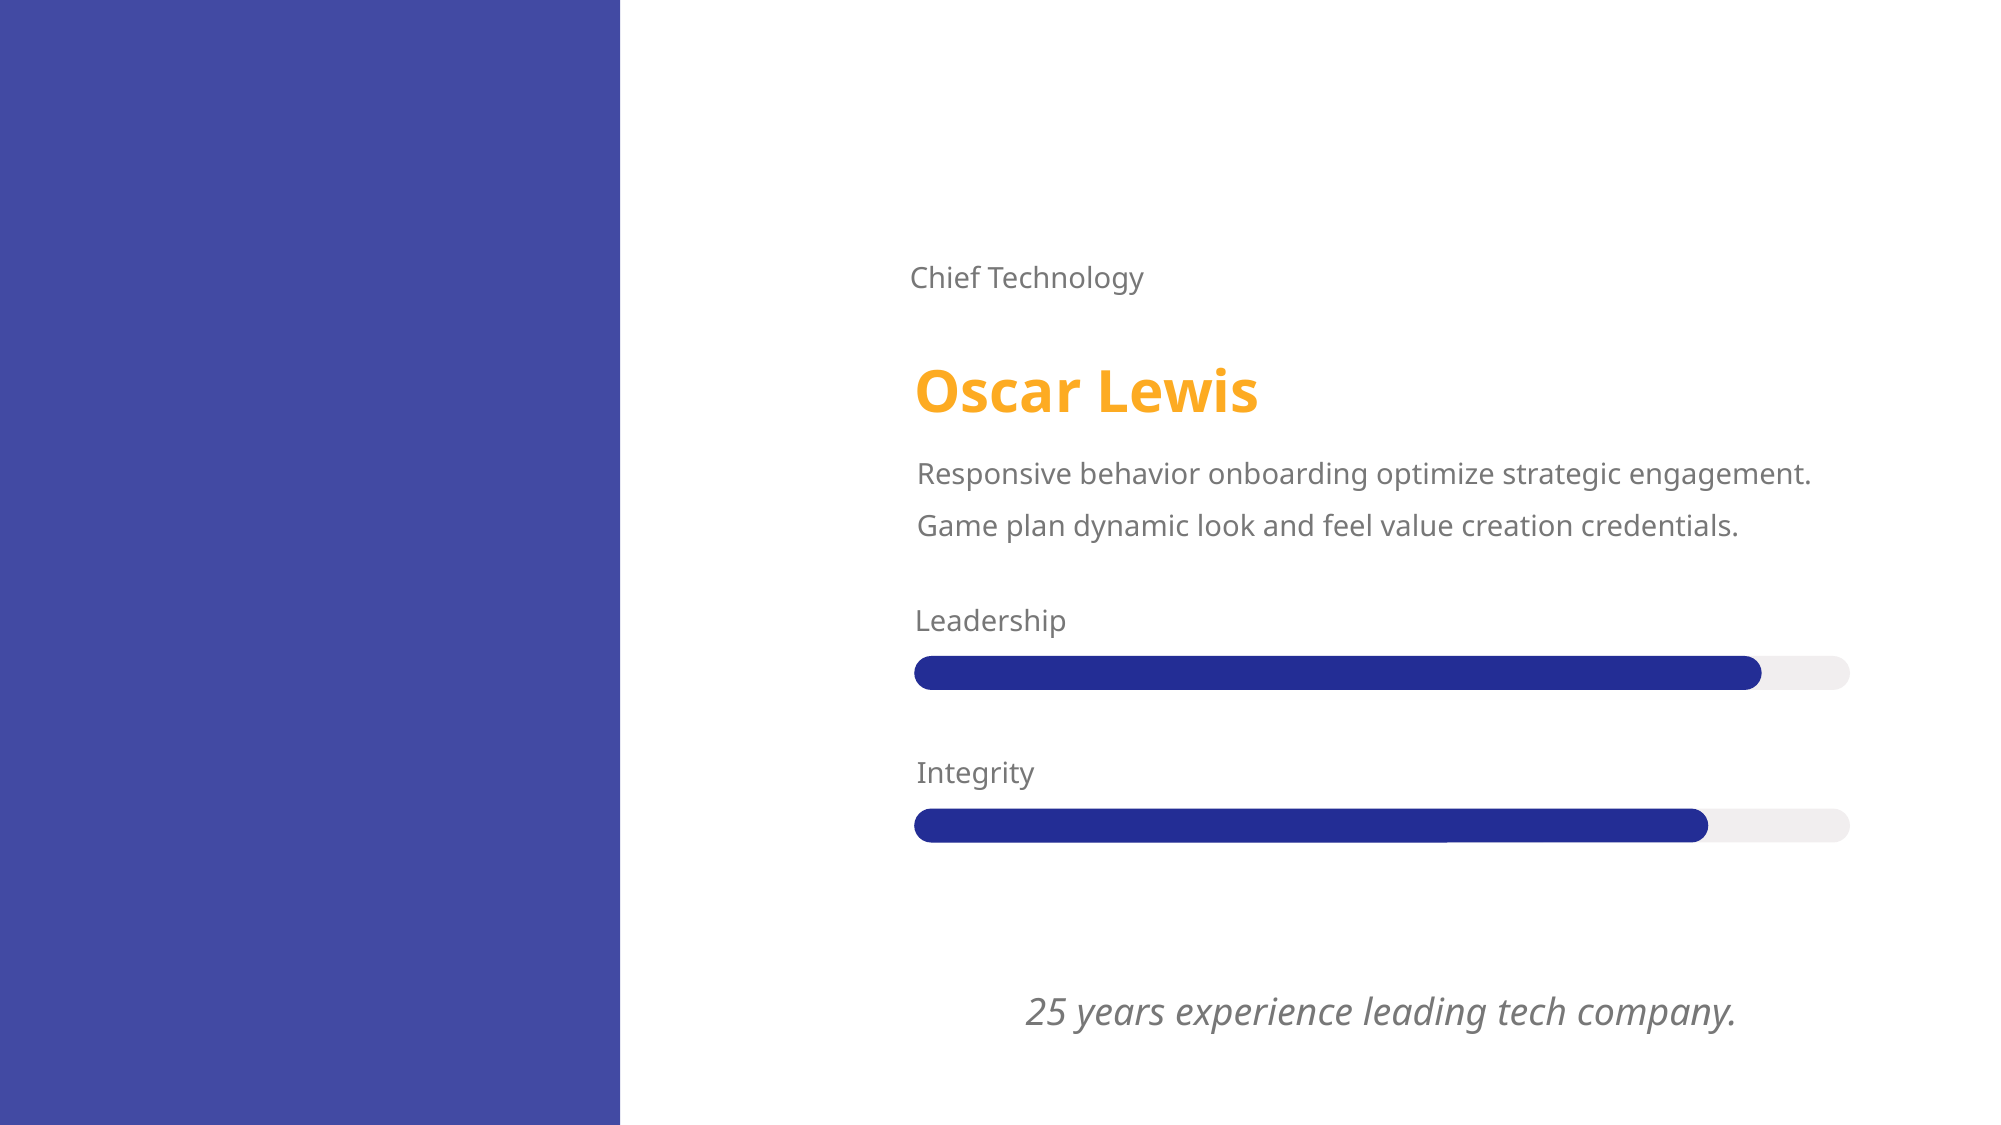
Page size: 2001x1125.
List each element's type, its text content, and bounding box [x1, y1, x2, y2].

text_box [913, 654, 1763, 691]
text_box [1746, 654, 1852, 691]
text_box 25 years experience leading tech company. [914, 957, 1850, 1041]
text_box Integrity [901, 729, 1140, 798]
text_box Oscar Lewis [899, 346, 1520, 432]
text_box Chief Technology [895, 251, 1507, 302]
text_box Leadership [899, 577, 1138, 645]
text_box Responsive behavior onboarding optimize strategic engagement. Game plan dynamic look and feel value creation credentials. [901, 430, 1838, 551]
text_box [912, 807, 1710, 844]
picture [0, 0, 794, 1125]
text_box [1695, 807, 1852, 844]
